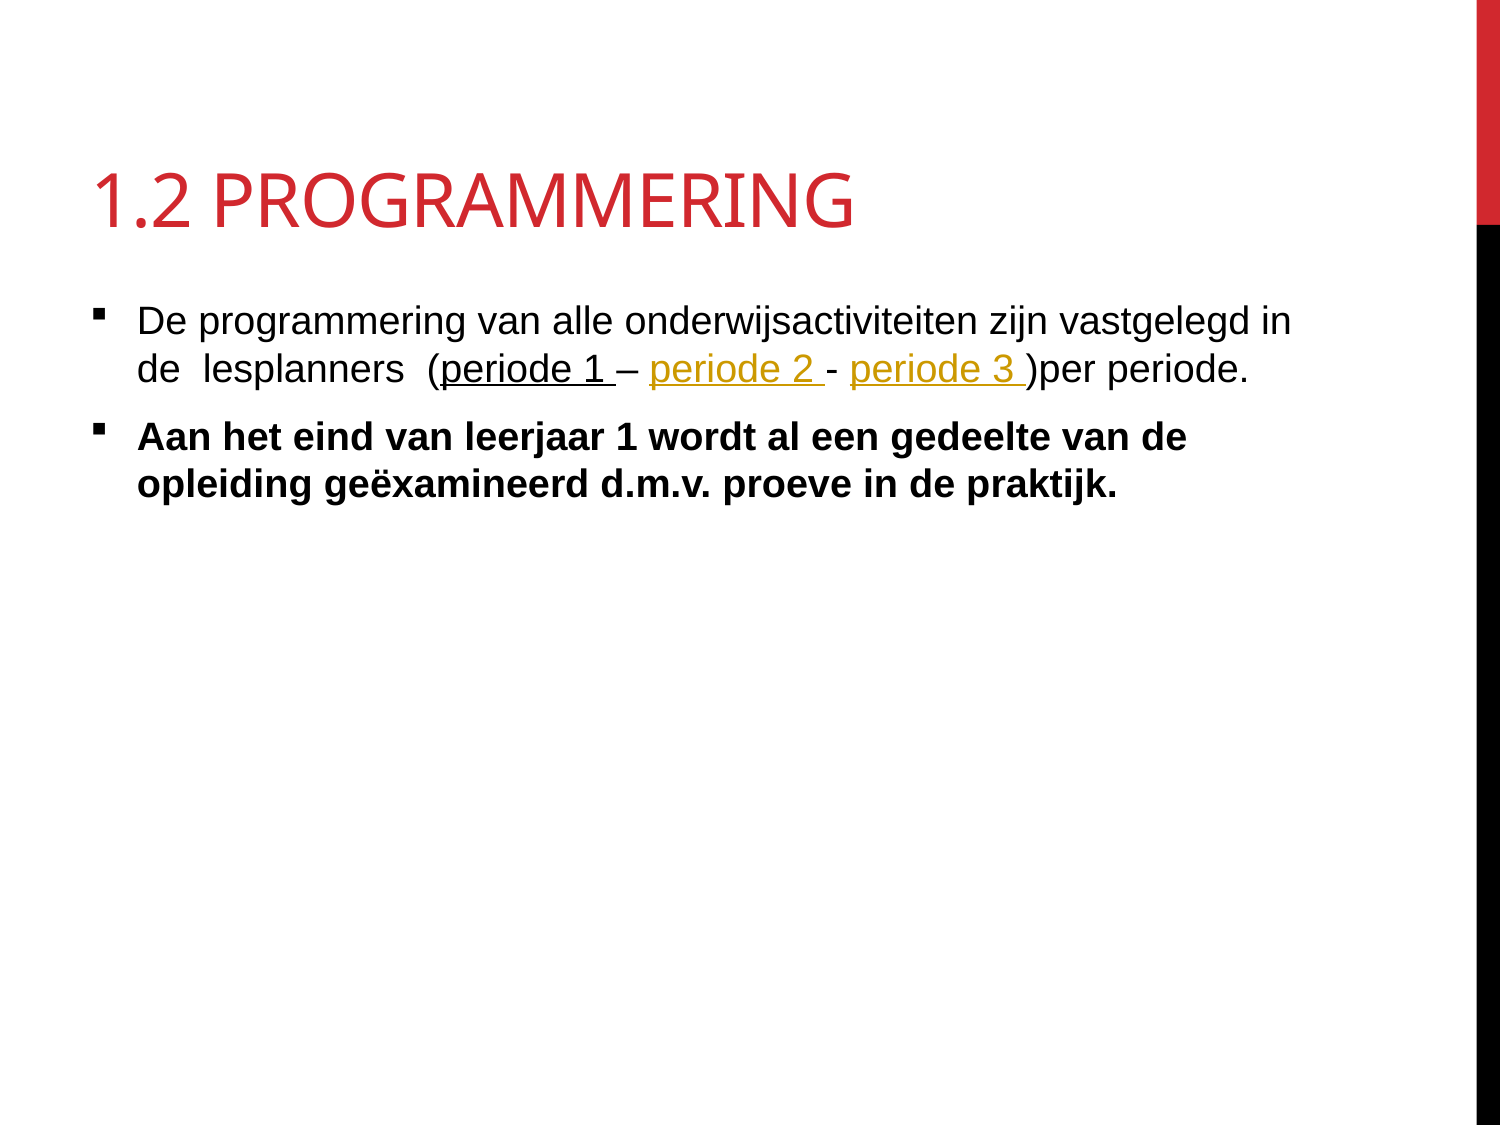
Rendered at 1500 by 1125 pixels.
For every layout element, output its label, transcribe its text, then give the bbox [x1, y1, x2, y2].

title 1.2 Programmering [75, 25, 1025, 250]
list De programmering van alle onderwijsactiviteiten zijn vastgelegd in de lesplanners (periode 1 – periode 2 - periode 3 )per periode. Aan het eind van leerjaar 1 wordt al een gedeelte van de opleiding geëxamineerd d.m.v. proeve in de praktijk. [75, 287, 1325, 1005]
